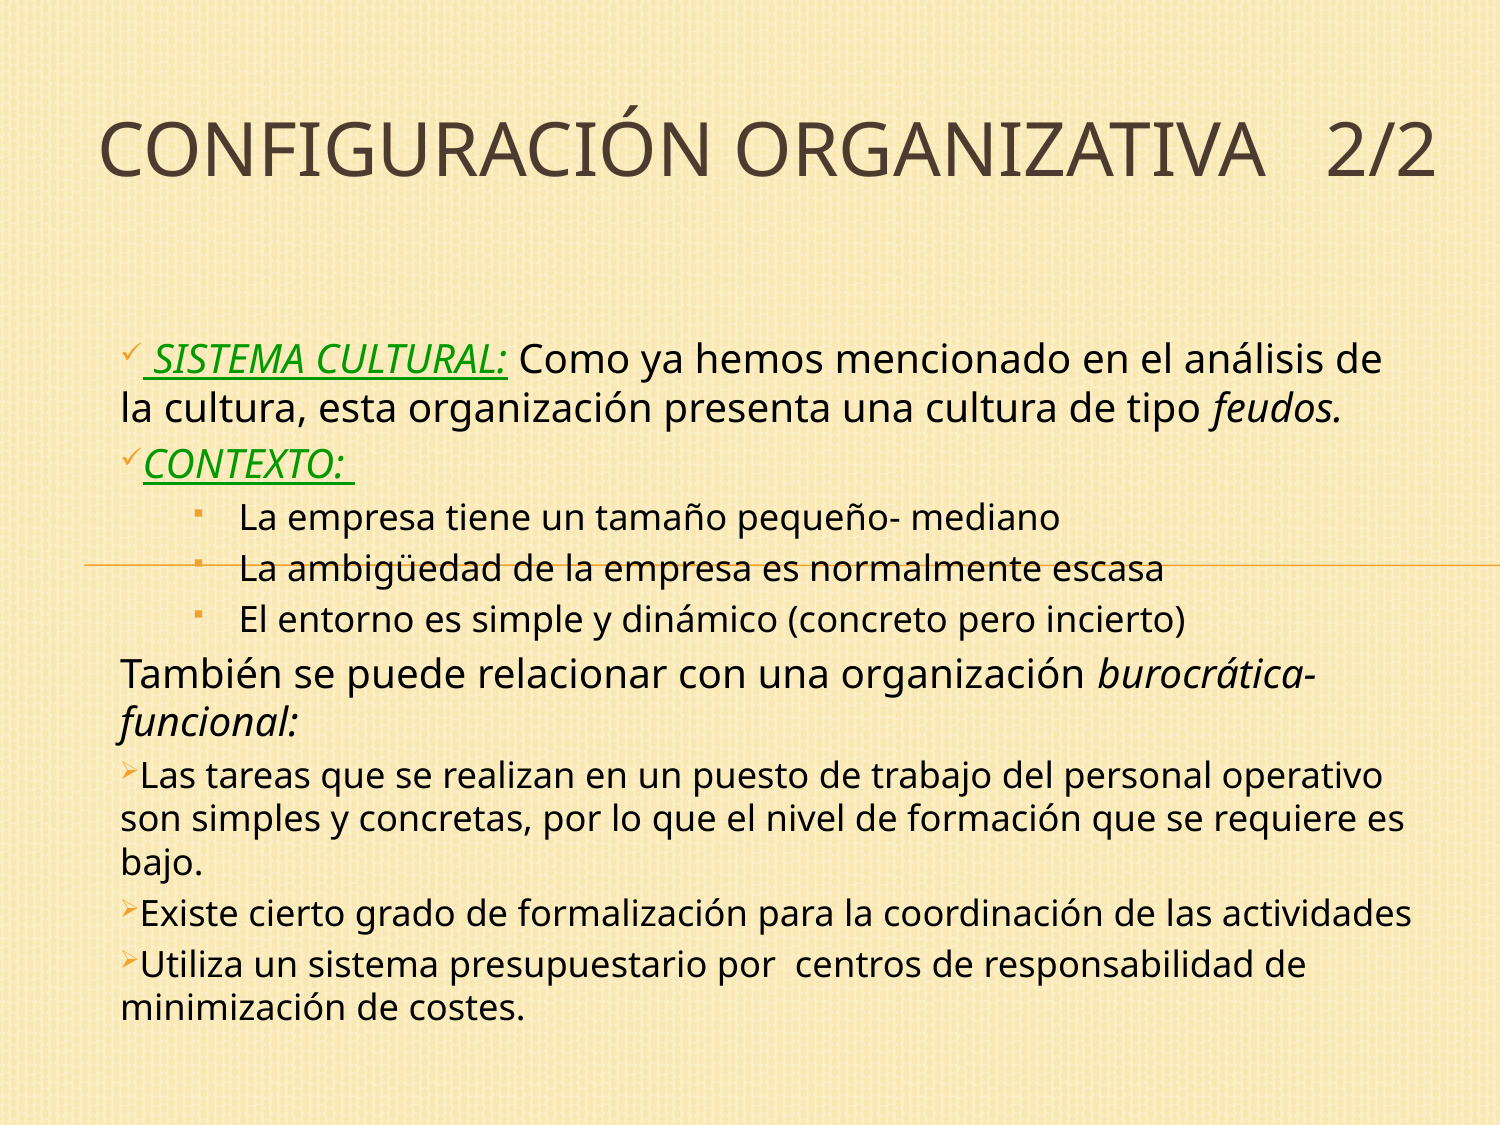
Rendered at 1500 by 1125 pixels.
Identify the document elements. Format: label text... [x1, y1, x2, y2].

list SISTEMA CULTURAL: Como ya hemos mencionado en el análisis de la cultura, esta organización presenta una cultura de tipo feudos. CONTEXTO: La empresa tiene un tamaño pequeño- mediano La ambigüedad de la empresa es normalmente escasa El entorno es simple y dinámico (concreto pero incierto) También se puede relacionar con una organización burocrática- funcional: Las tareas que se realizan en un puesto de trabajo del personal operativo son simples y concretas, por lo que el nivel de formación que se requiere es bajo. Existe cierto grado de formalización para la coordinación de las actividades Utiliza un sistema presupuestario por centros de responsabilidad de minimización de costes. [105, 269, 1442, 1067]
title Configuración organizativa 2/2 [29, 93, 1455, 223]
